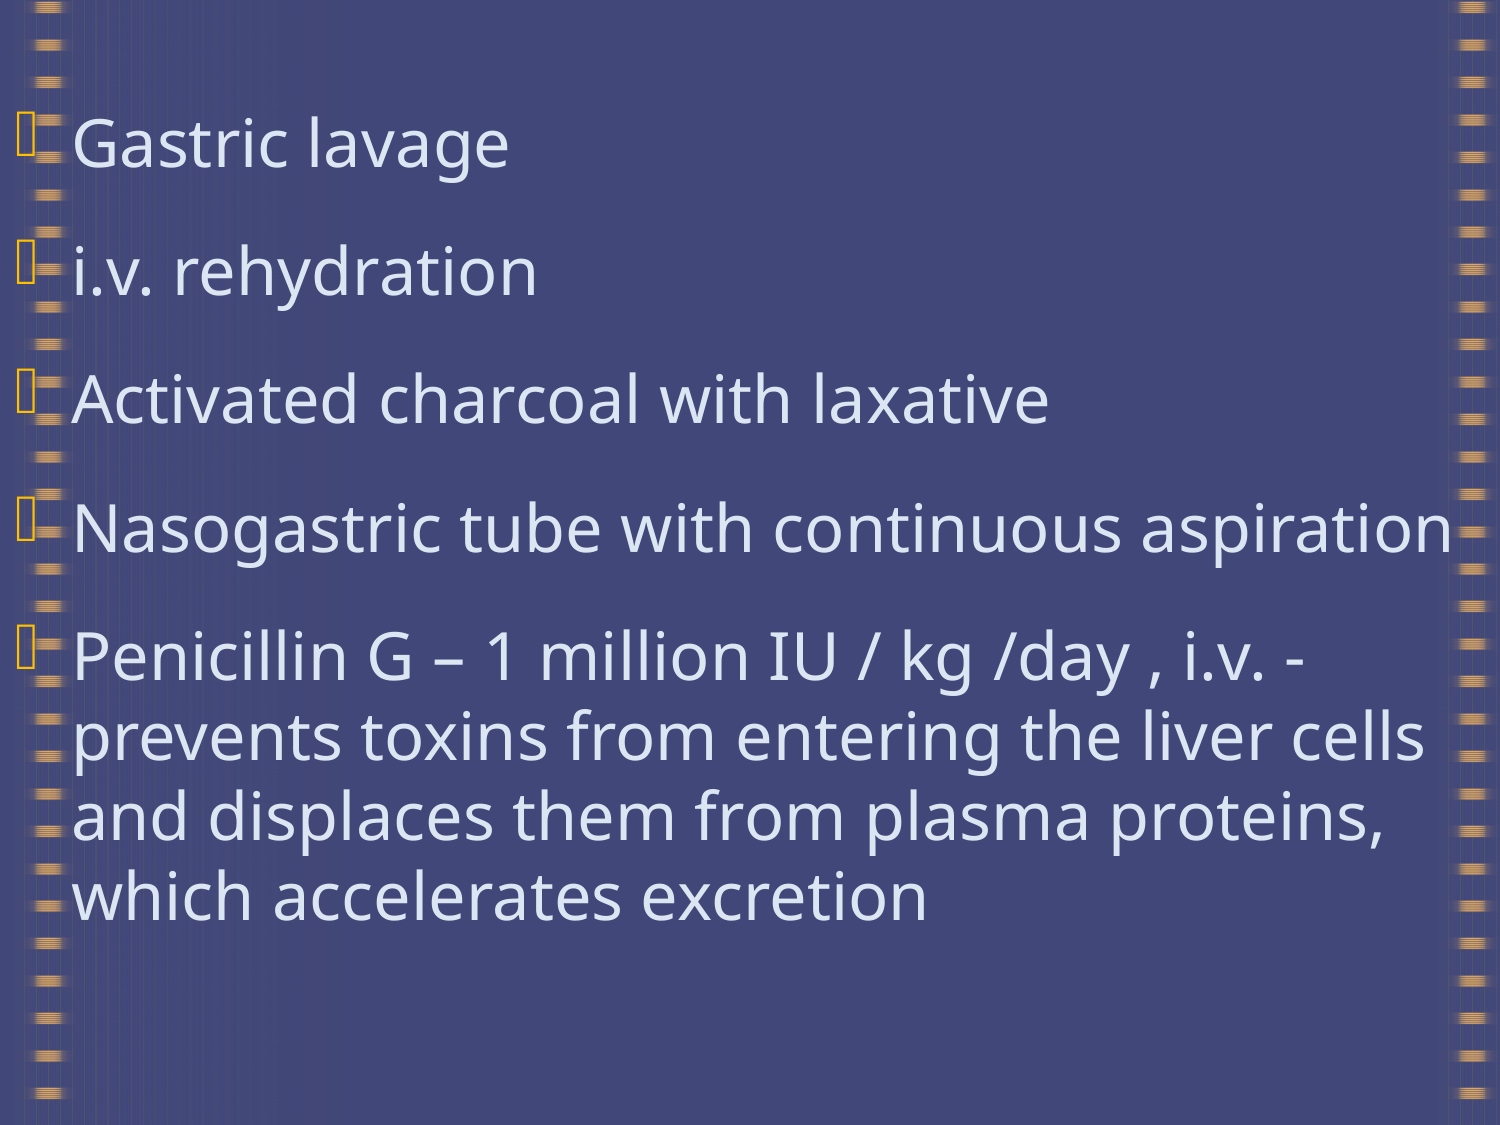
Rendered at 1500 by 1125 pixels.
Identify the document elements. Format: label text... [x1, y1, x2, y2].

text_box Gastric lavage i.v. rehydration Activated charcoal with laxative Nasogastric tube with continuous aspiration Penicillin G – 1 million IU / kg /day , i.v. - prevents toxins from entering the liver cells and displaces them from plasma proteins, which accelerates excretion [0, 0, 1500, 1125]
